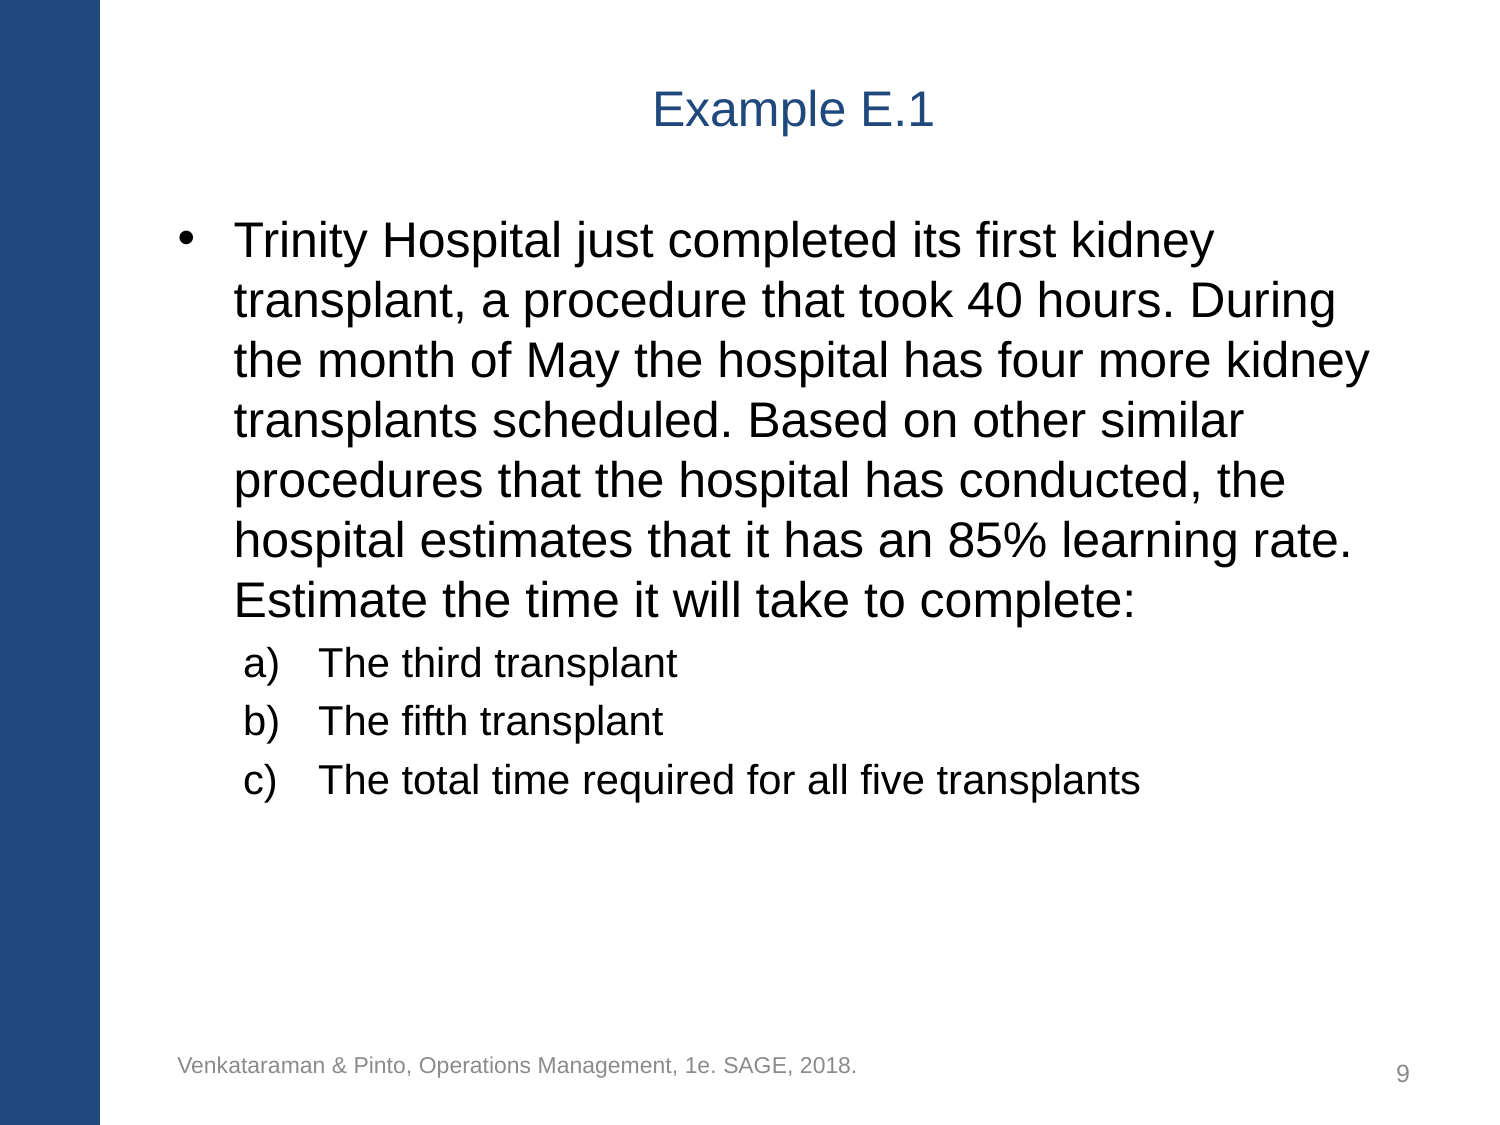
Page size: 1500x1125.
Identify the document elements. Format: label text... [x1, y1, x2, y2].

list Trinity Hospital just completed its first kidney transplant, a procedure that took 40 hours. During the month of May the hospital has four more kidney transplants scheduled. Based on other similar procedures that the hospital has conducted, the hospital estimates that it has an 85% learning rate. Estimate the time it will take to complete: The third transplant The fifth transplant The total time required for all five transplants [162, 200, 1425, 1025]
title Example E.1 [162, 12, 1425, 200]
footer Venkataraman & Pinto, Operations Management, 1e. SAGE, 2018. [162, 1042, 1313, 1103]
slide_number 9 [1350, 1042, 1425, 1103]
